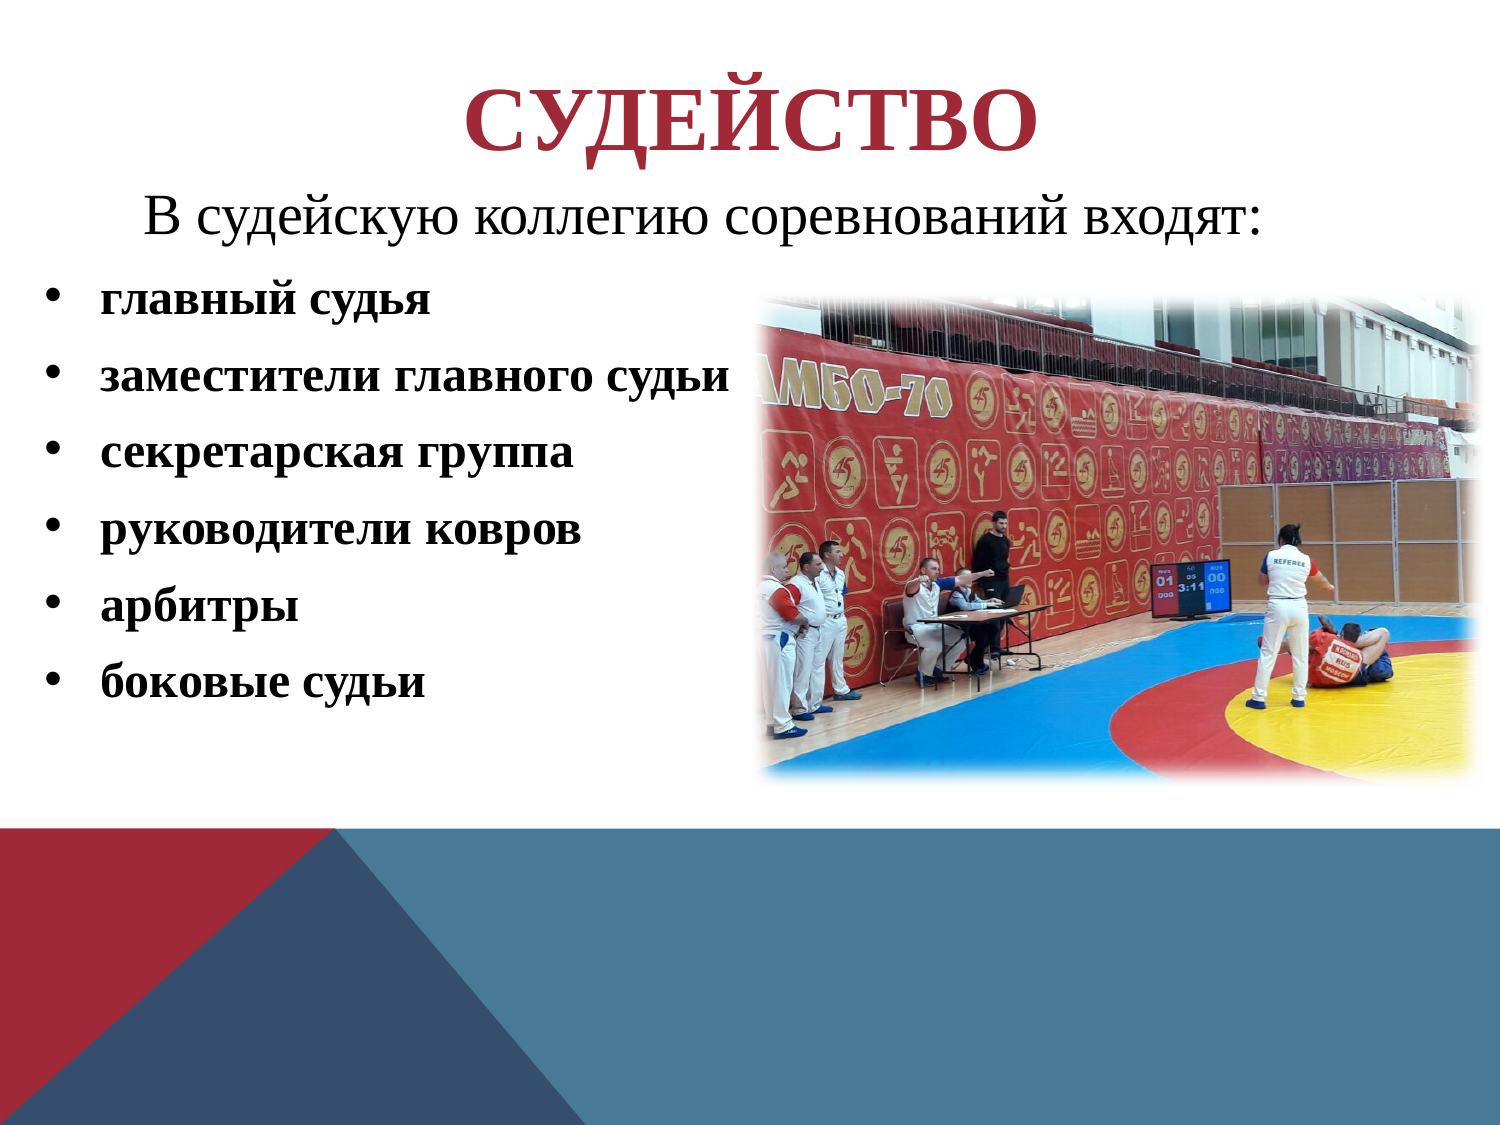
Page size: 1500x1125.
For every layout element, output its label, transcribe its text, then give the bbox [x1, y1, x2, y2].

list В судейскую коллегию соревнований входят: [128, 168, 1369, 257]
list главный судья заместители главного судьи секретарская группа руководители ковров арбитры боковые судьи [29, 256, 768, 824]
title Судейство [135, 60, 1369, 169]
picture [749, 292, 1485, 789]
